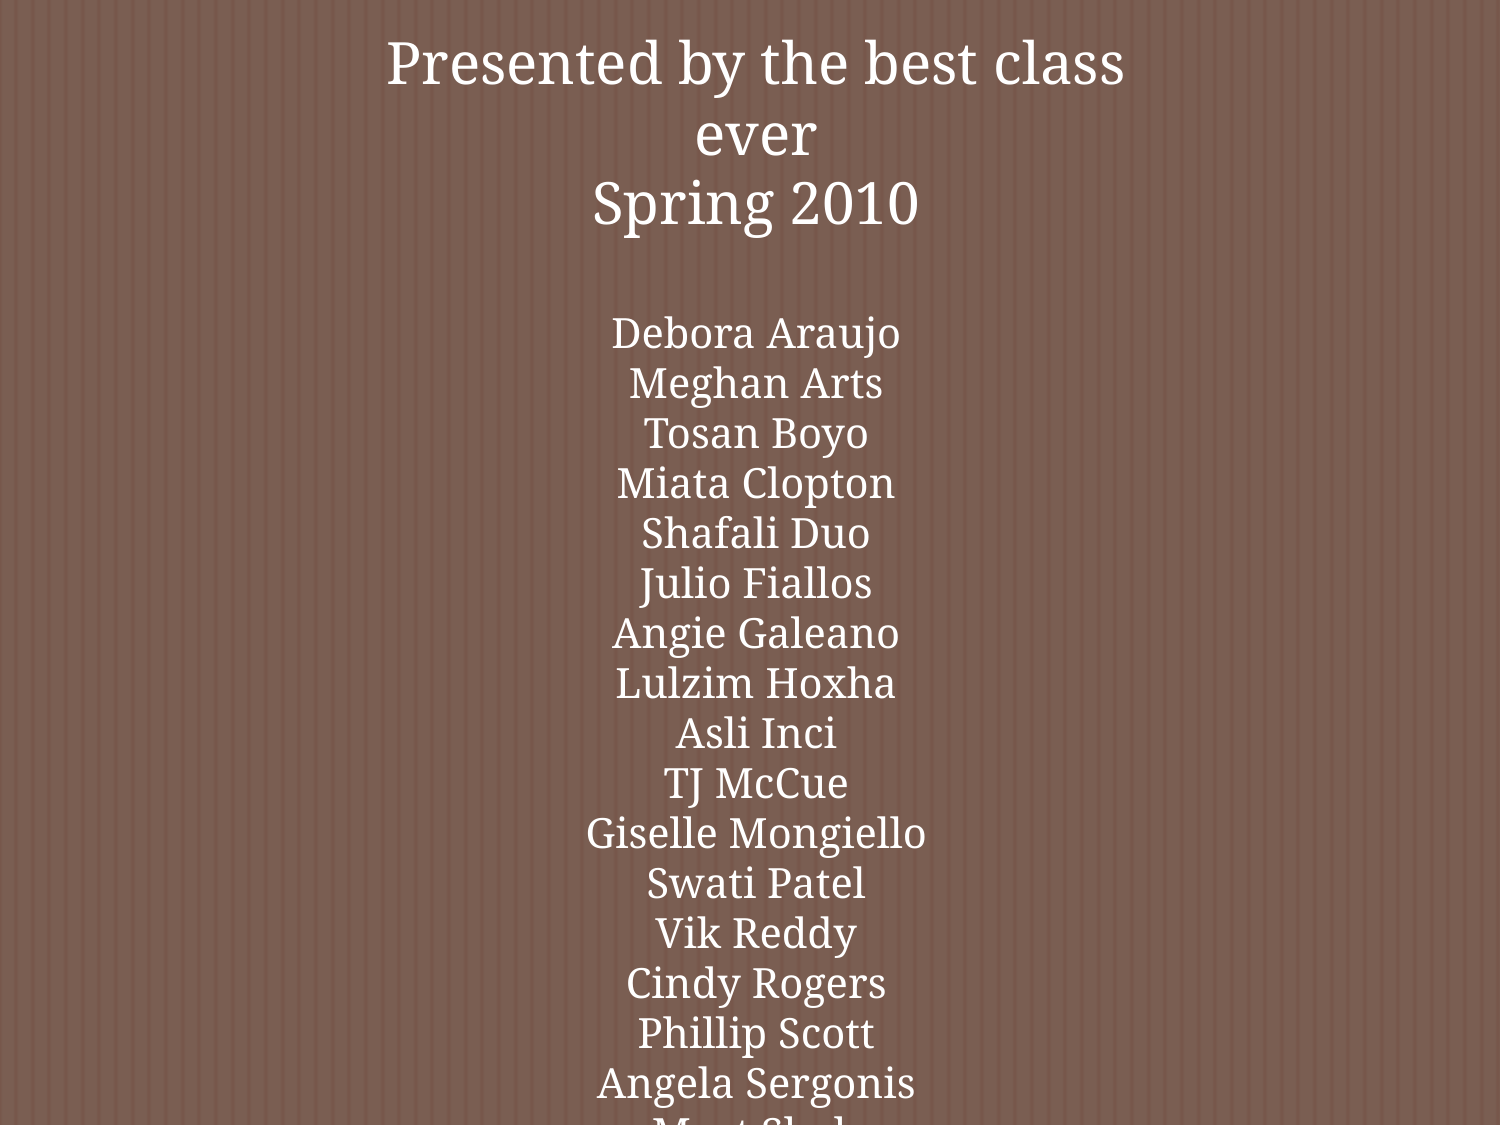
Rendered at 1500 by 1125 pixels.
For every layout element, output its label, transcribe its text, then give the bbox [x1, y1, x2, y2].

text_box Presented by the best class ever Spring 2010 Debora Araujo Meghan Arts Tosan Boyo Miata Clopton Shafali Duo Julio Fiallos Angie Galeano Lulzim Hoxha Asli Inci TJ McCue Giselle Mongiello Swati Patel Vik Reddy Cindy Rogers Phillip Scott Angela Sergonis Meet Shah Valentina Yakimovich [324, 19, 1188, 1125]
